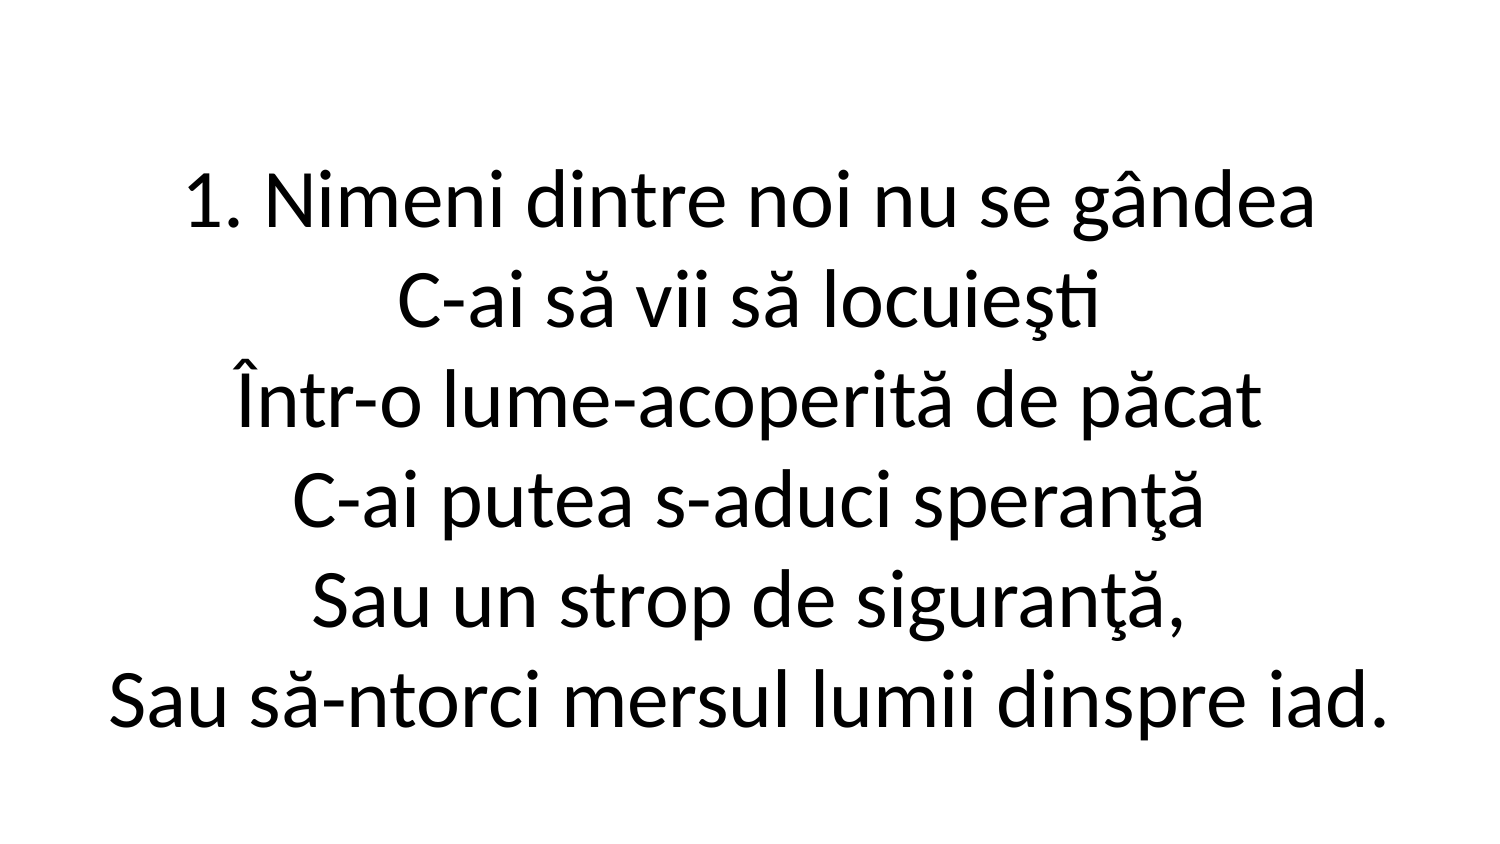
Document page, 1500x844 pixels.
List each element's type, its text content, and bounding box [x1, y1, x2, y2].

text_box 1. Nimeni dintre noi nu se gândea C-ai să vii să locuieşti Într-o lume-acoperită de păcat C-ai putea s-aduci speranţă Sau un strop de siguranţă, Sau să-ntorci mersul lumii dinspre iad. [93, 92, 1407, 752]
